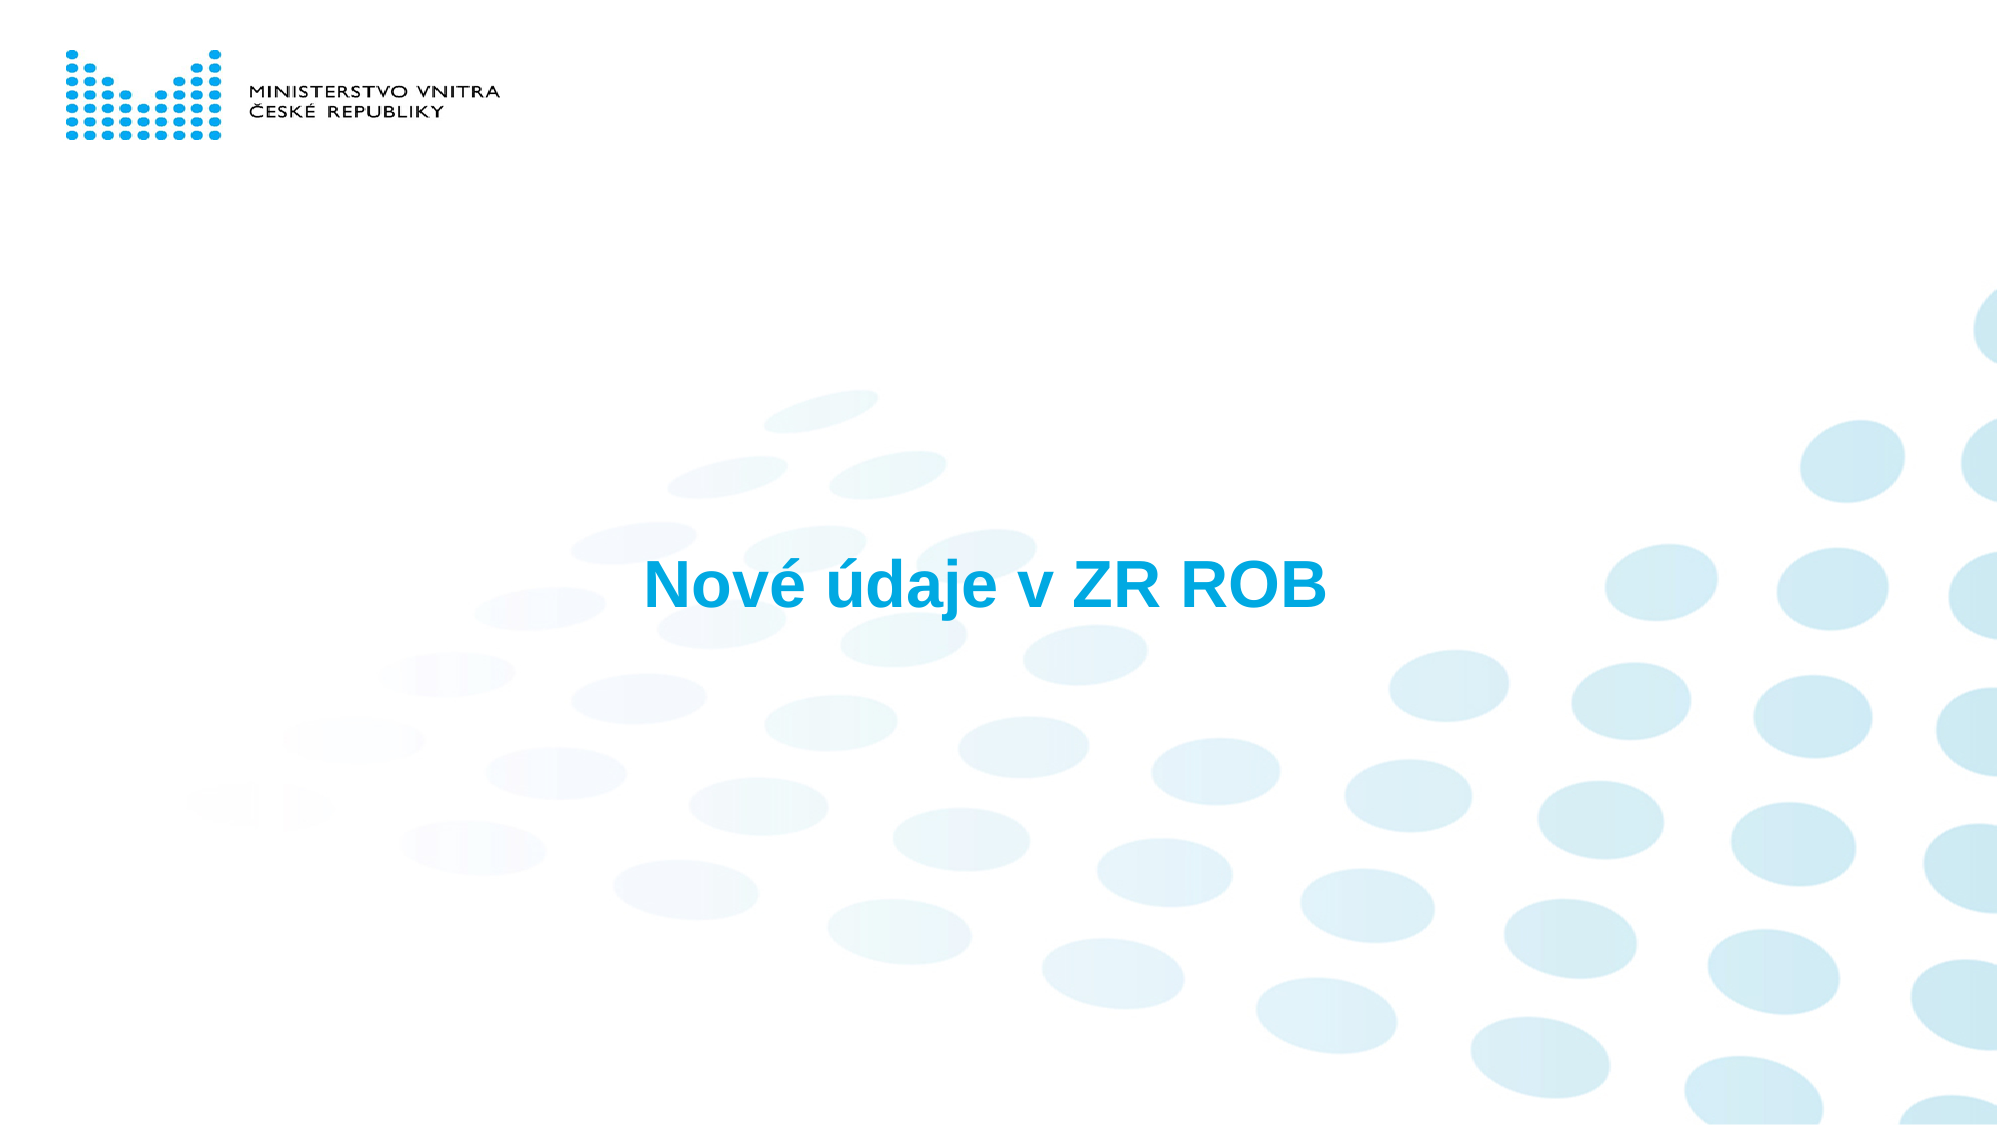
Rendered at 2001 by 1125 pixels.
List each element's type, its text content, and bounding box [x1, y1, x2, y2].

picture [0, 0, 2000, 1125]
title Nové údaje v ZR ROB [91, 418, 1882, 744]
